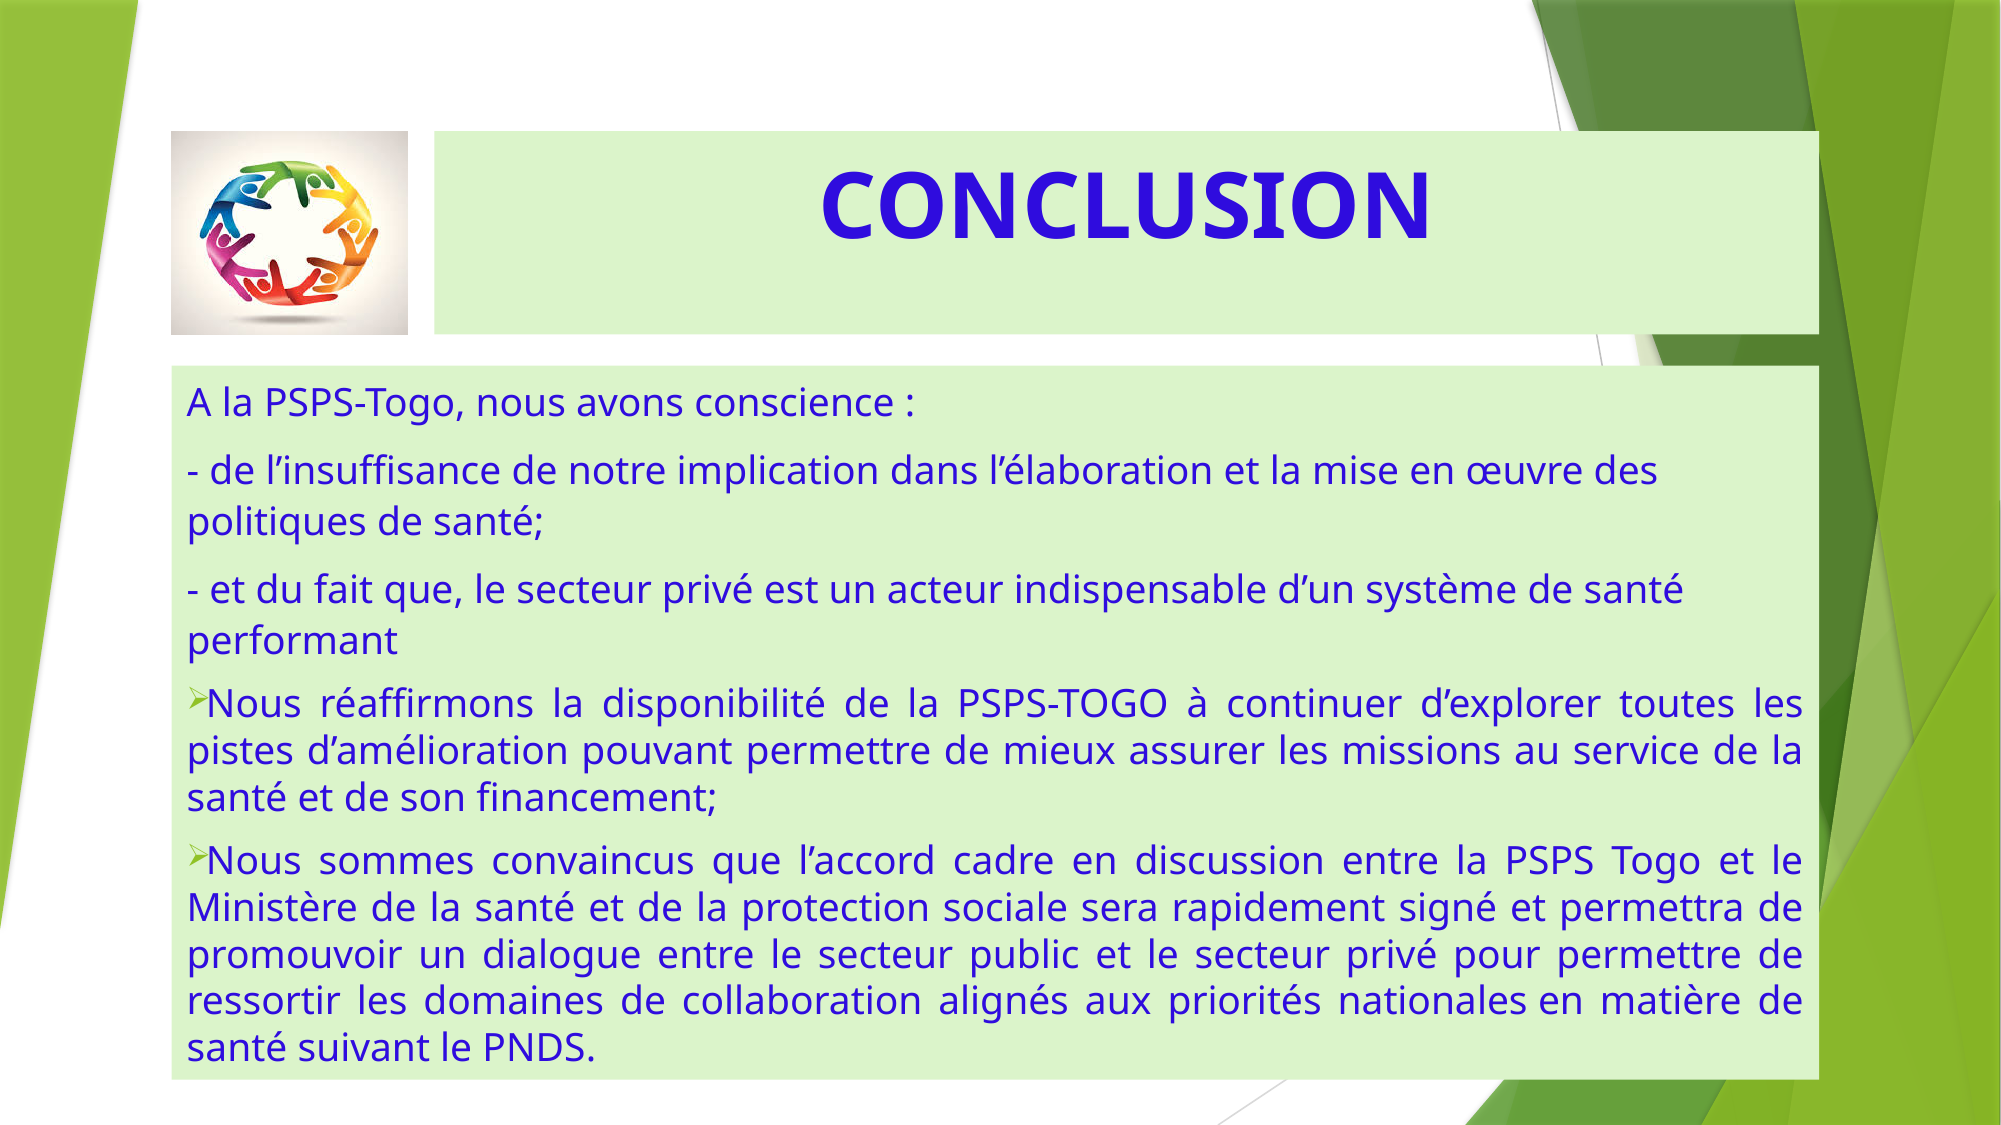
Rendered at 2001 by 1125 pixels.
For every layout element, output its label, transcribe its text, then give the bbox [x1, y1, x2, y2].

subtitle A la PSPS-Togo, nous avons conscience : - de l’insuffisance de notre implication dans l’élaboration et la mise en œuvre des politiques de santé; - et du fait que, le secteur privé est un acteur indispensable d’un système de santé performant Nous réaffirmons la disponibilité de la PSPS-TOGO à continuer d’explorer toutes les pistes d’amélioration pouvant permettre de mieux assurer les missions au service de la santé et de son financement; Nous sommes convaincus que l’accord cadre en discussion entre la PSPS Togo et le Ministère de la santé et de la protection sociale sera rapidement signé et permettra de promouvoir un dialogue entre le secteur public et le secteur privé pour permettre de ressortir les domaines de collaboration alignés aux priorités nationales en matière de santé suivant le PNDS. [171, 365, 1820, 1080]
picture [171, 130, 409, 335]
text_box CONCLUSION [434, 131, 1820, 335]
